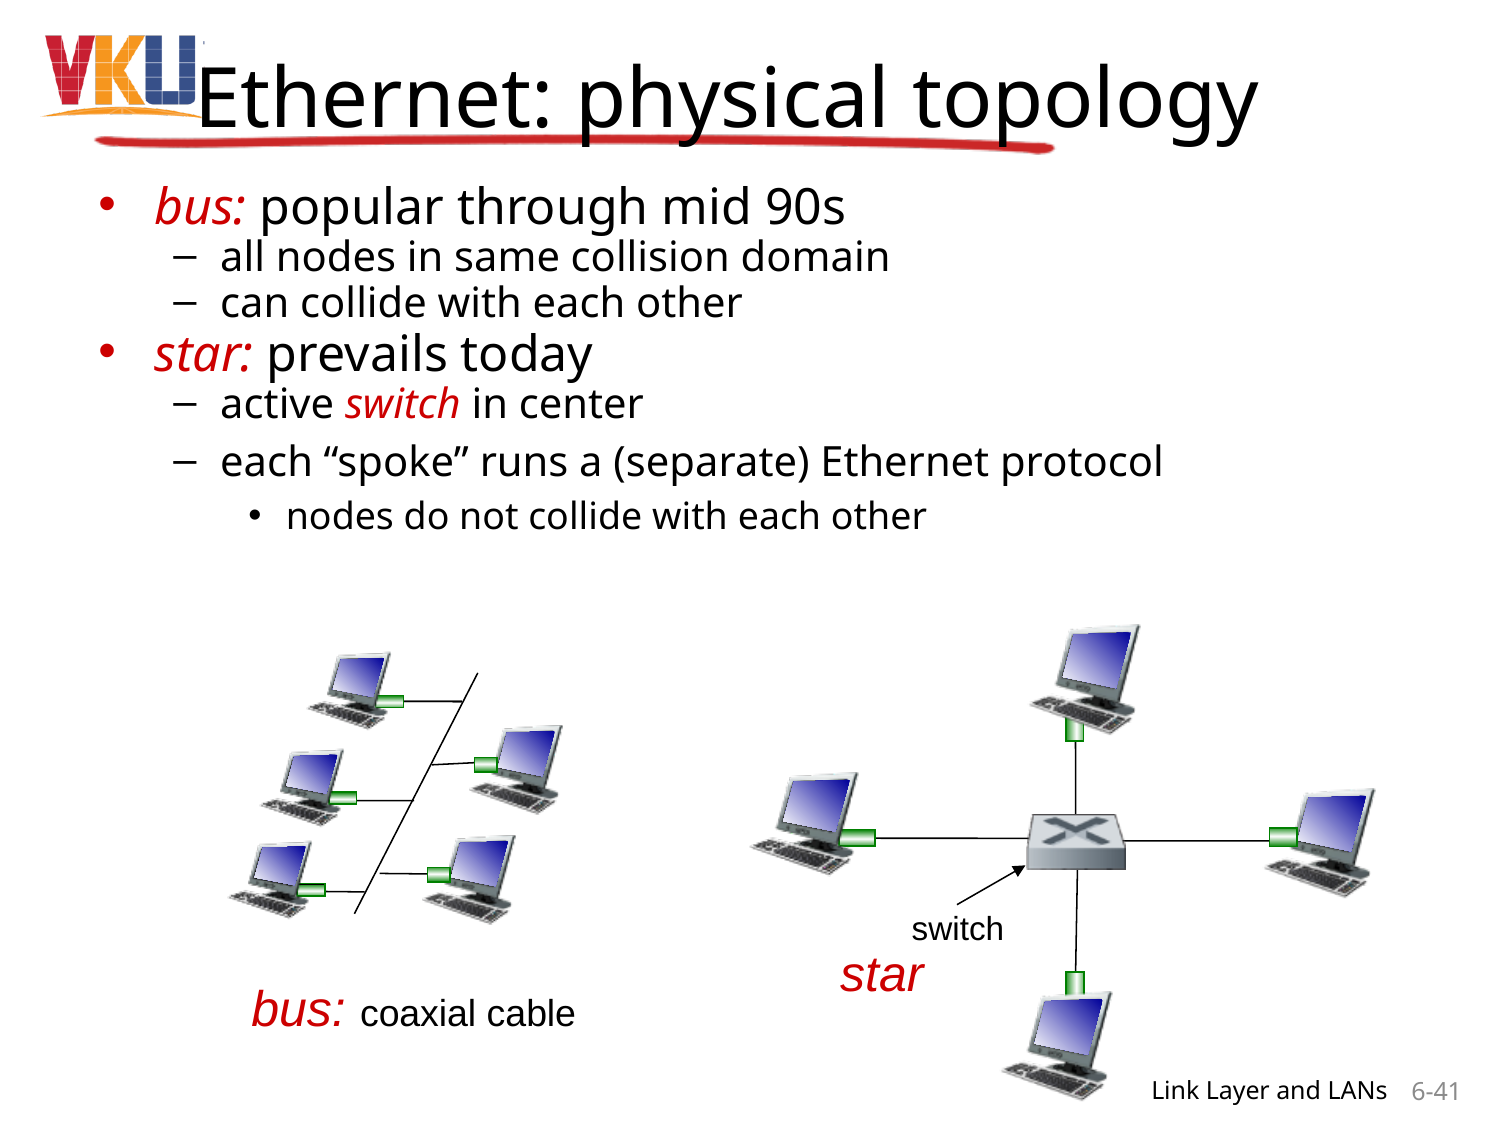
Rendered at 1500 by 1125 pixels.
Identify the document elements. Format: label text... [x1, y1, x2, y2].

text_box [1003, 620, 1144, 743]
picture [1025, 813, 1126, 871]
slide_number 6-41 [1387, 1069, 1478, 1115]
text_box [956, 865, 1021, 905]
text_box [401, 831, 519, 931]
picture [90, 130, 1066, 160]
list bus: popular through mid 90s all nodes in same collision domain can collide with each other star: prevails today active switch in center each “spoke” runs a (separate) Ethernet protocol nodes do not collide with each other [83, 181, 1445, 583]
text_box star [825, 933, 939, 1009]
title Ethernet: physical topology [89, 0, 1365, 181]
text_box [974, 971, 1116, 1110]
footer Link Layer and LANs [1120, 1069, 1404, 1110]
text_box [288, 649, 404, 736]
text_box switch [896, 899, 1020, 955]
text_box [209, 837, 326, 924]
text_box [1237, 783, 1379, 906]
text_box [448, 721, 566, 821]
text_box bus: coaxial cable [236, 969, 591, 1044]
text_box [724, 768, 876, 883]
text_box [241, 746, 357, 832]
picture [30, 21, 89, 129]
